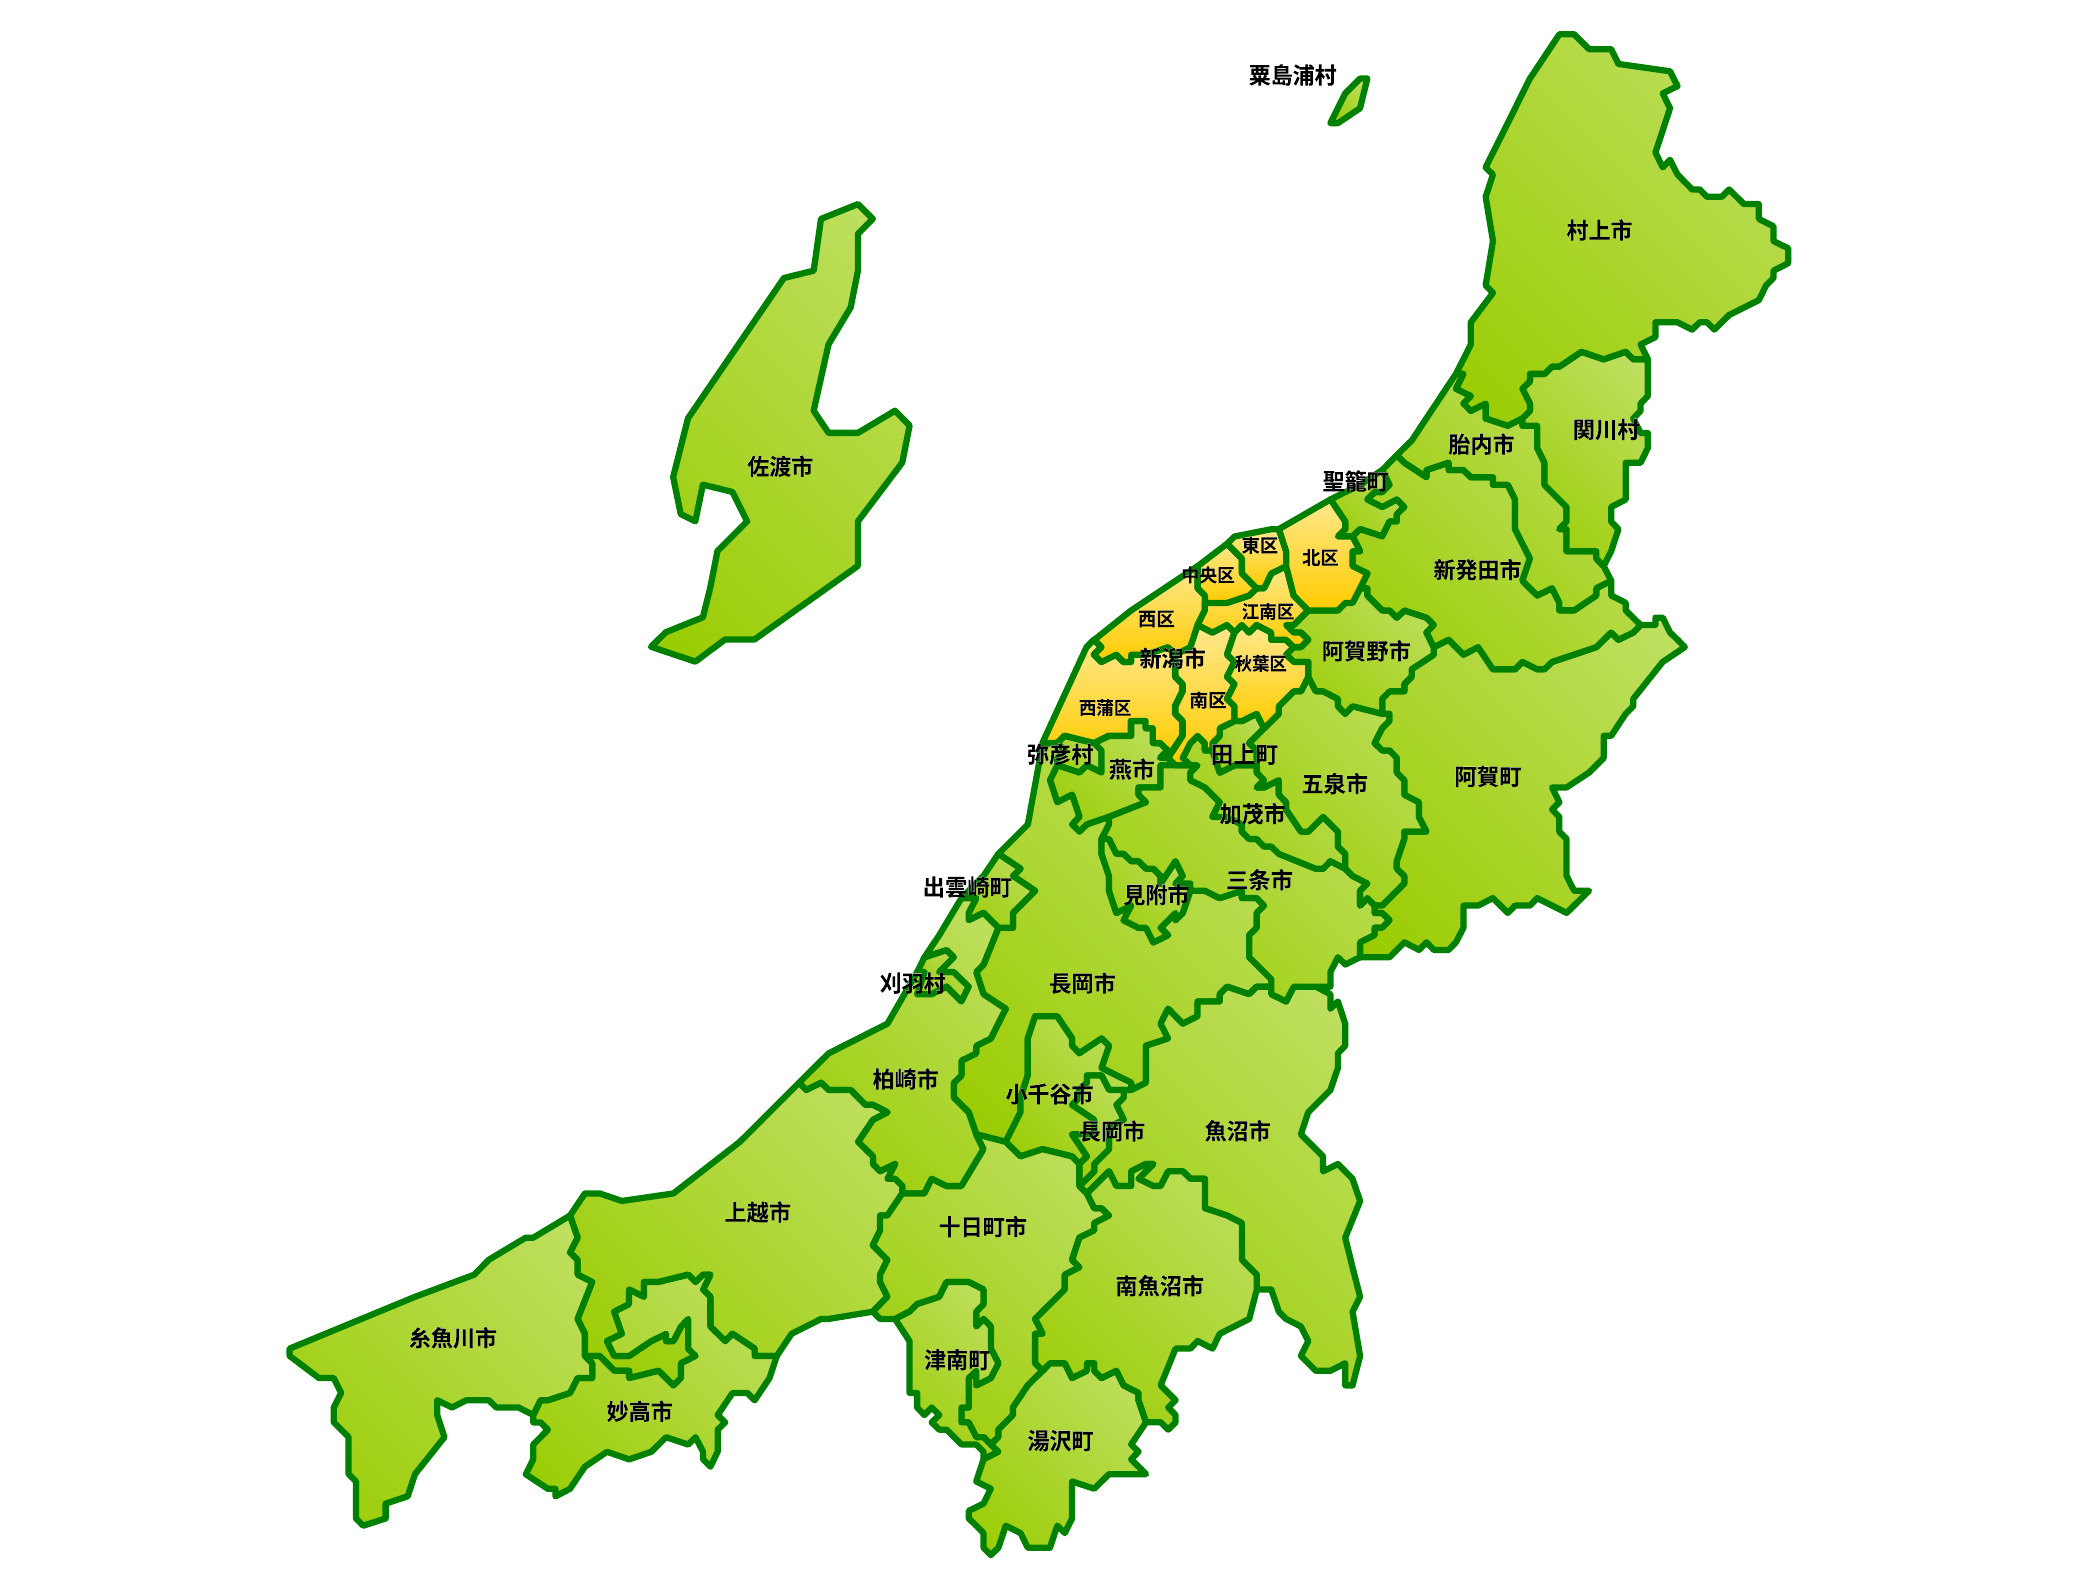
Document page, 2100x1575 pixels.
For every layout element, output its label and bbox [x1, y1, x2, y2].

text_box [289, 34, 1789, 1556]
text_box [409, 63, 1640, 1452]
